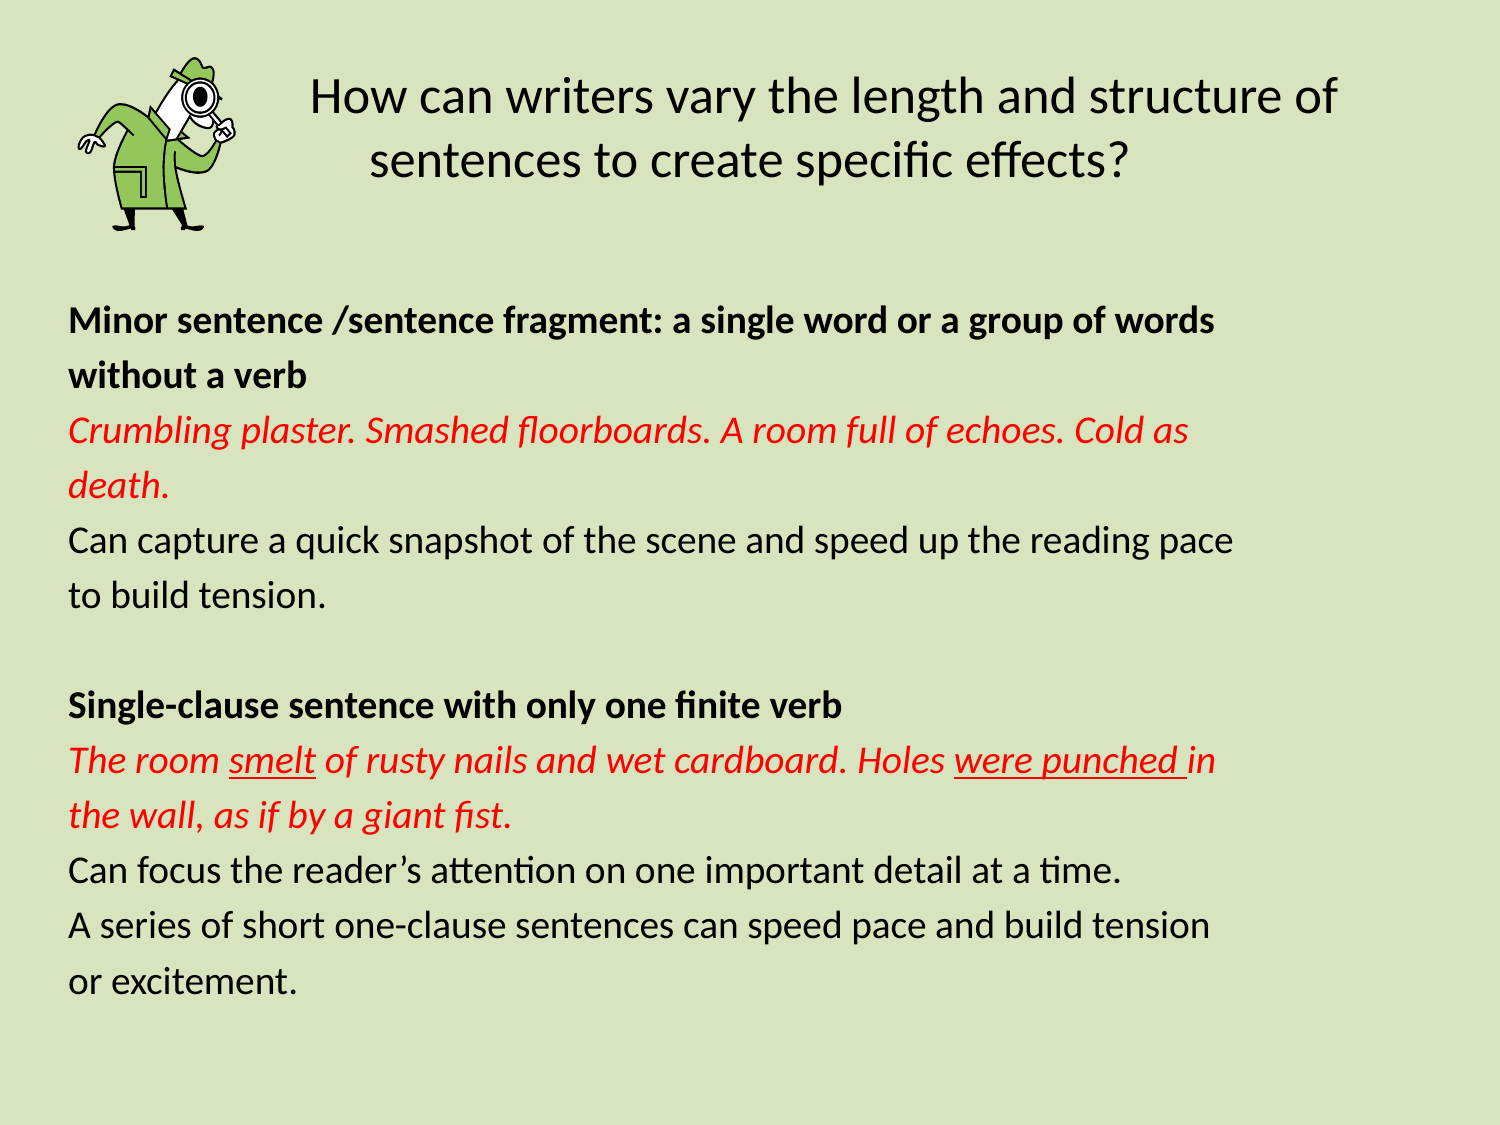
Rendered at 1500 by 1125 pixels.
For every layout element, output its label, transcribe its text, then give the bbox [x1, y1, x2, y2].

list Minor sentence /sentence fragment: a single word or a group of words without a verb Crumbling plaster. Smashed floorboards. A room full of echoes. Cold as death. Can capture a quick snapshot of the scene and speed up the reading pace to build tension. Single-clause sentence with only one finite verb The room smelt of rusty nails and wet cardboard. Holes were punched in the wall, as if by a giant fist. Can focus the reader’s attention on one important detail at a time. A series of short one-clause sentences can speed pace and build tension or excitement. [53, 231, 1500, 1125]
title How can writers vary the length and structure of sentences to create specific effects? [75, 45, 1425, 197]
picture [76, 54, 237, 232]
